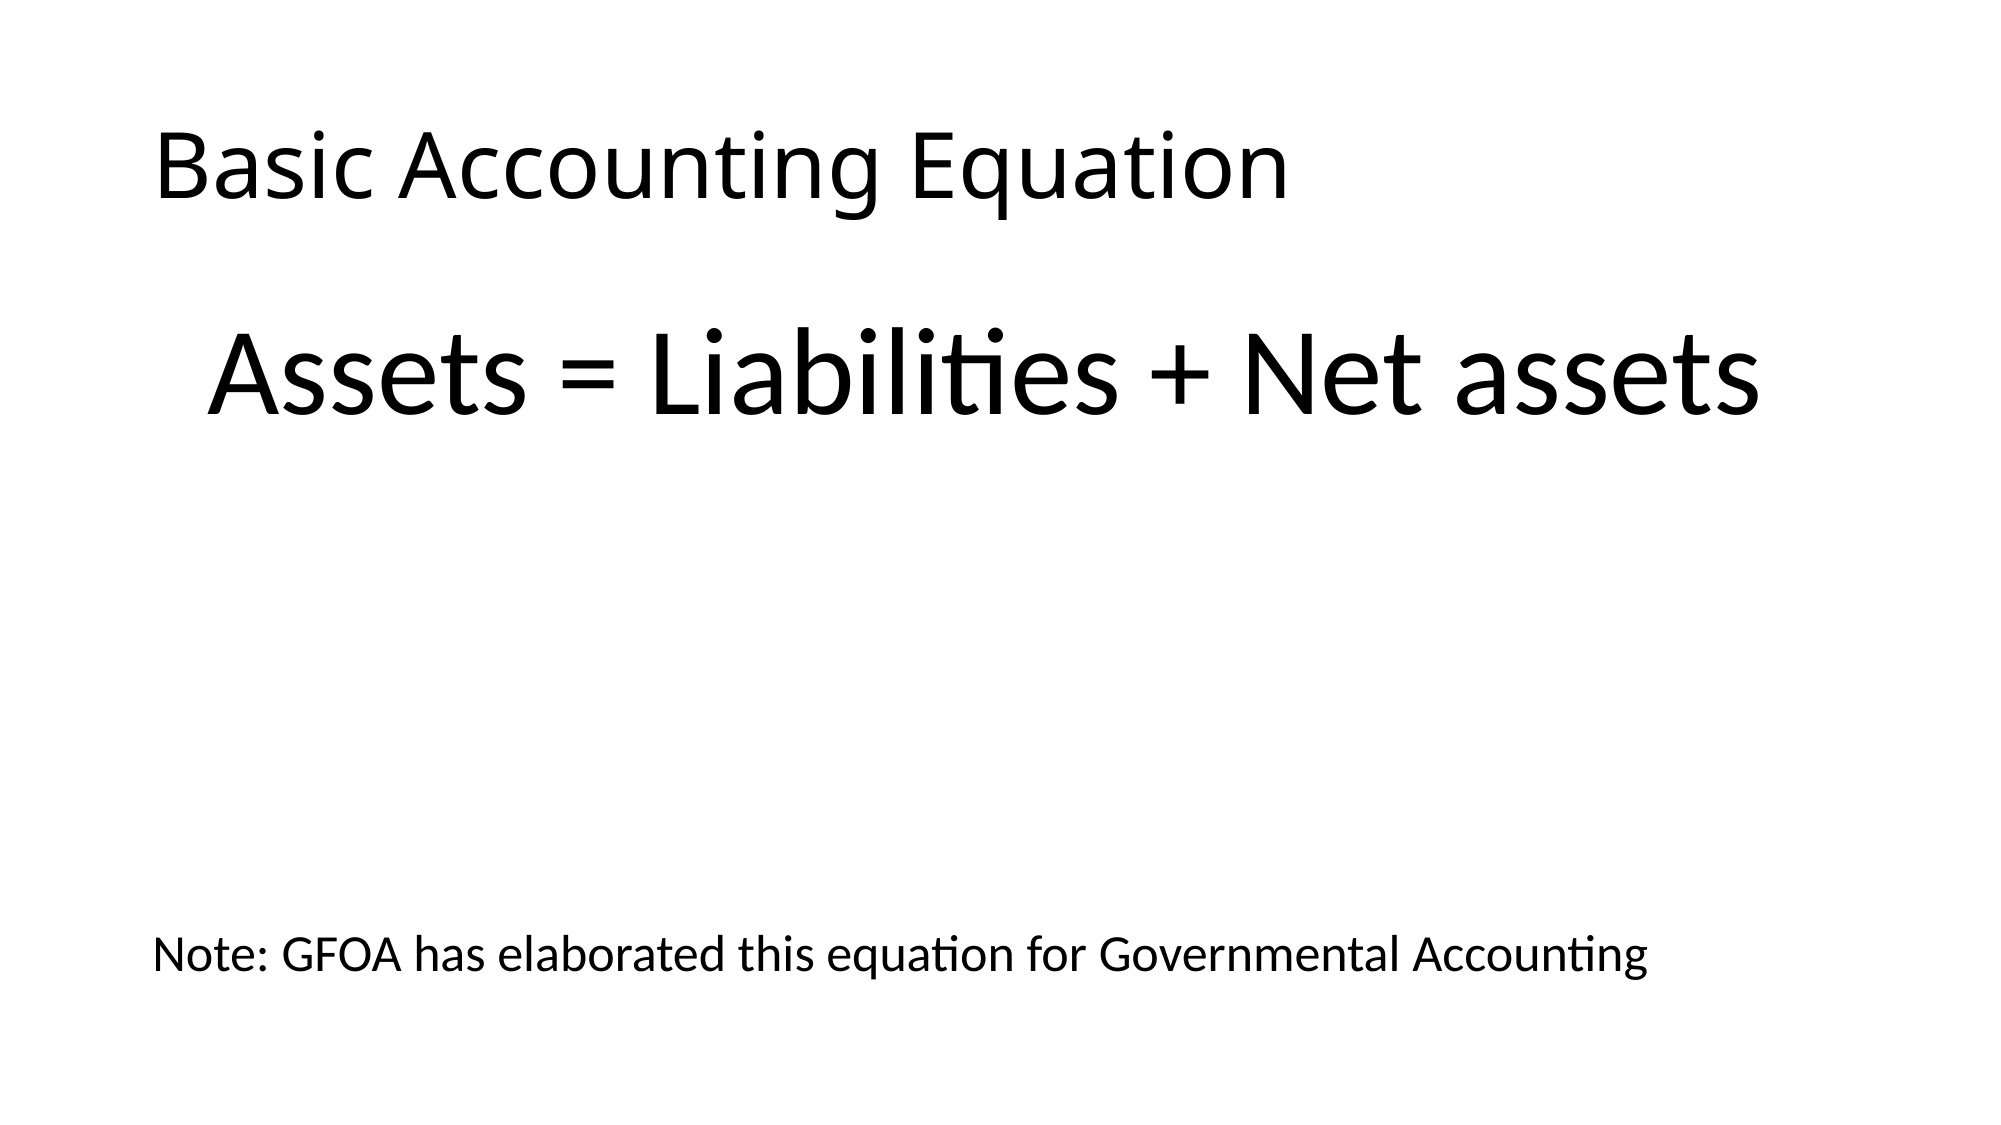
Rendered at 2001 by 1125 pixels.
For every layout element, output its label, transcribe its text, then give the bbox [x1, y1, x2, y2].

list Assets = Liabilities + Net assets Note: GFOA has elaborated this equation for Governmental Accounting [137, 299, 1863, 1014]
title Basic Accounting Equation [137, 59, 1863, 278]
